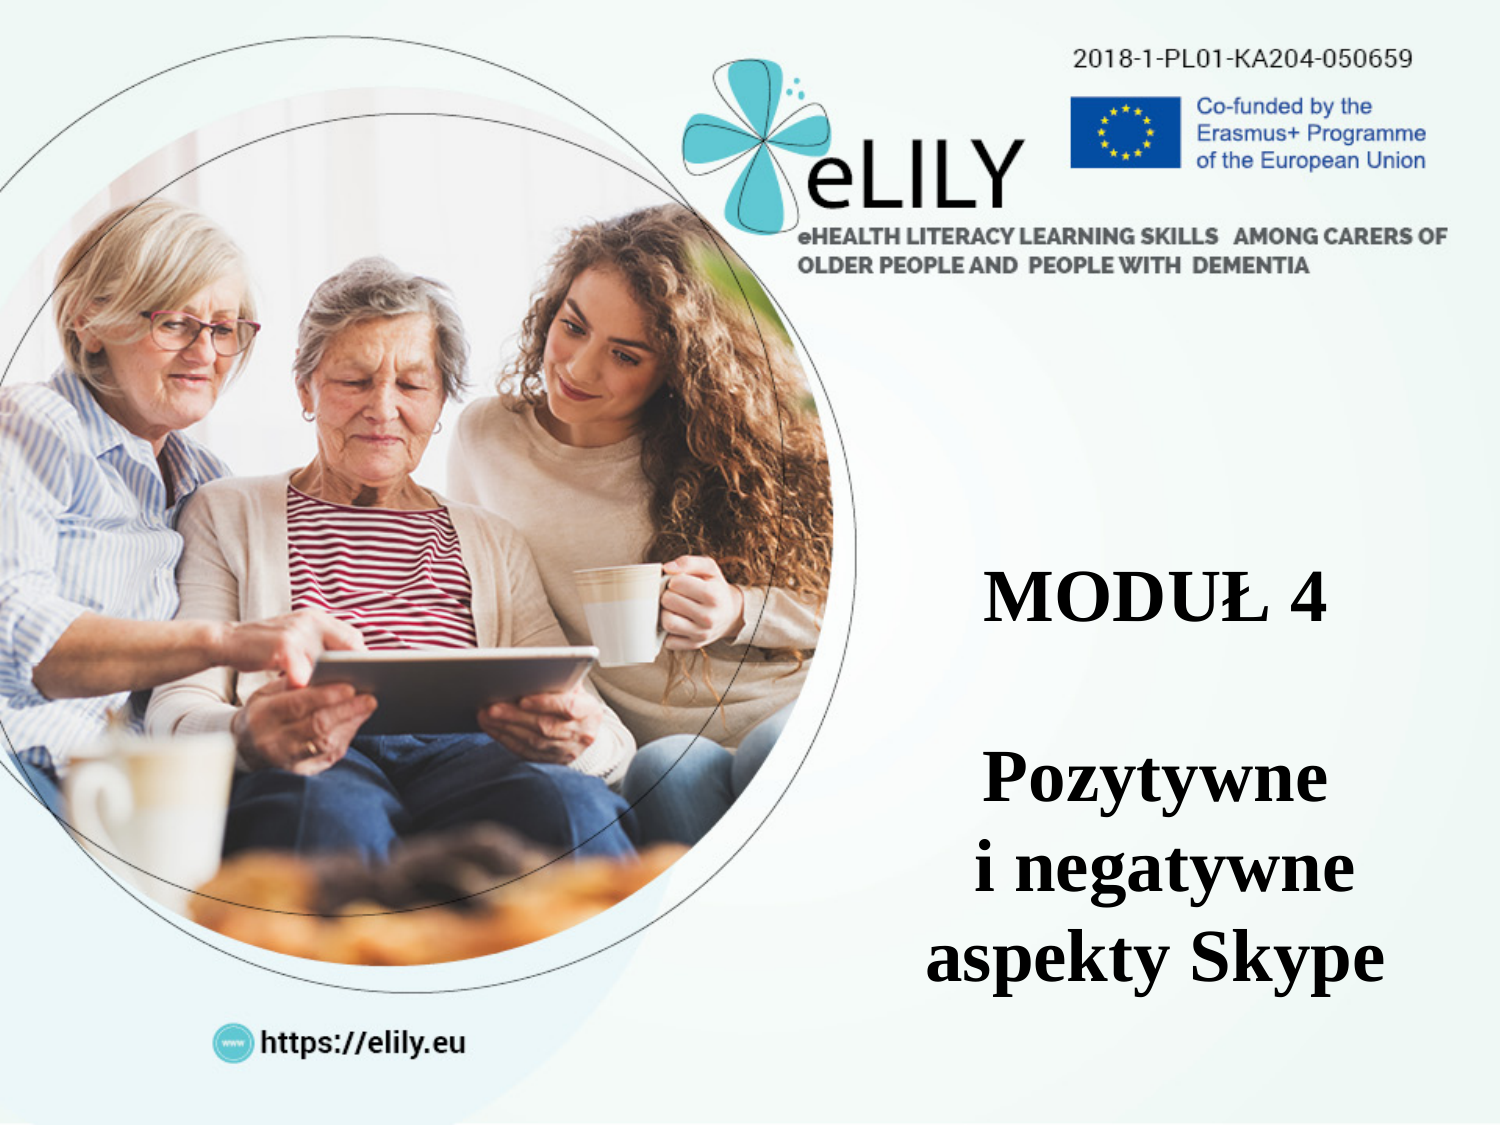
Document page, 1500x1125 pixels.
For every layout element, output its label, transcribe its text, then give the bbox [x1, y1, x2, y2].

text_box Moduł 4 Pozytywne i negatywne aspekty Skype [879, 538, 1432, 1004]
picture [0, 0, 1500, 1125]
